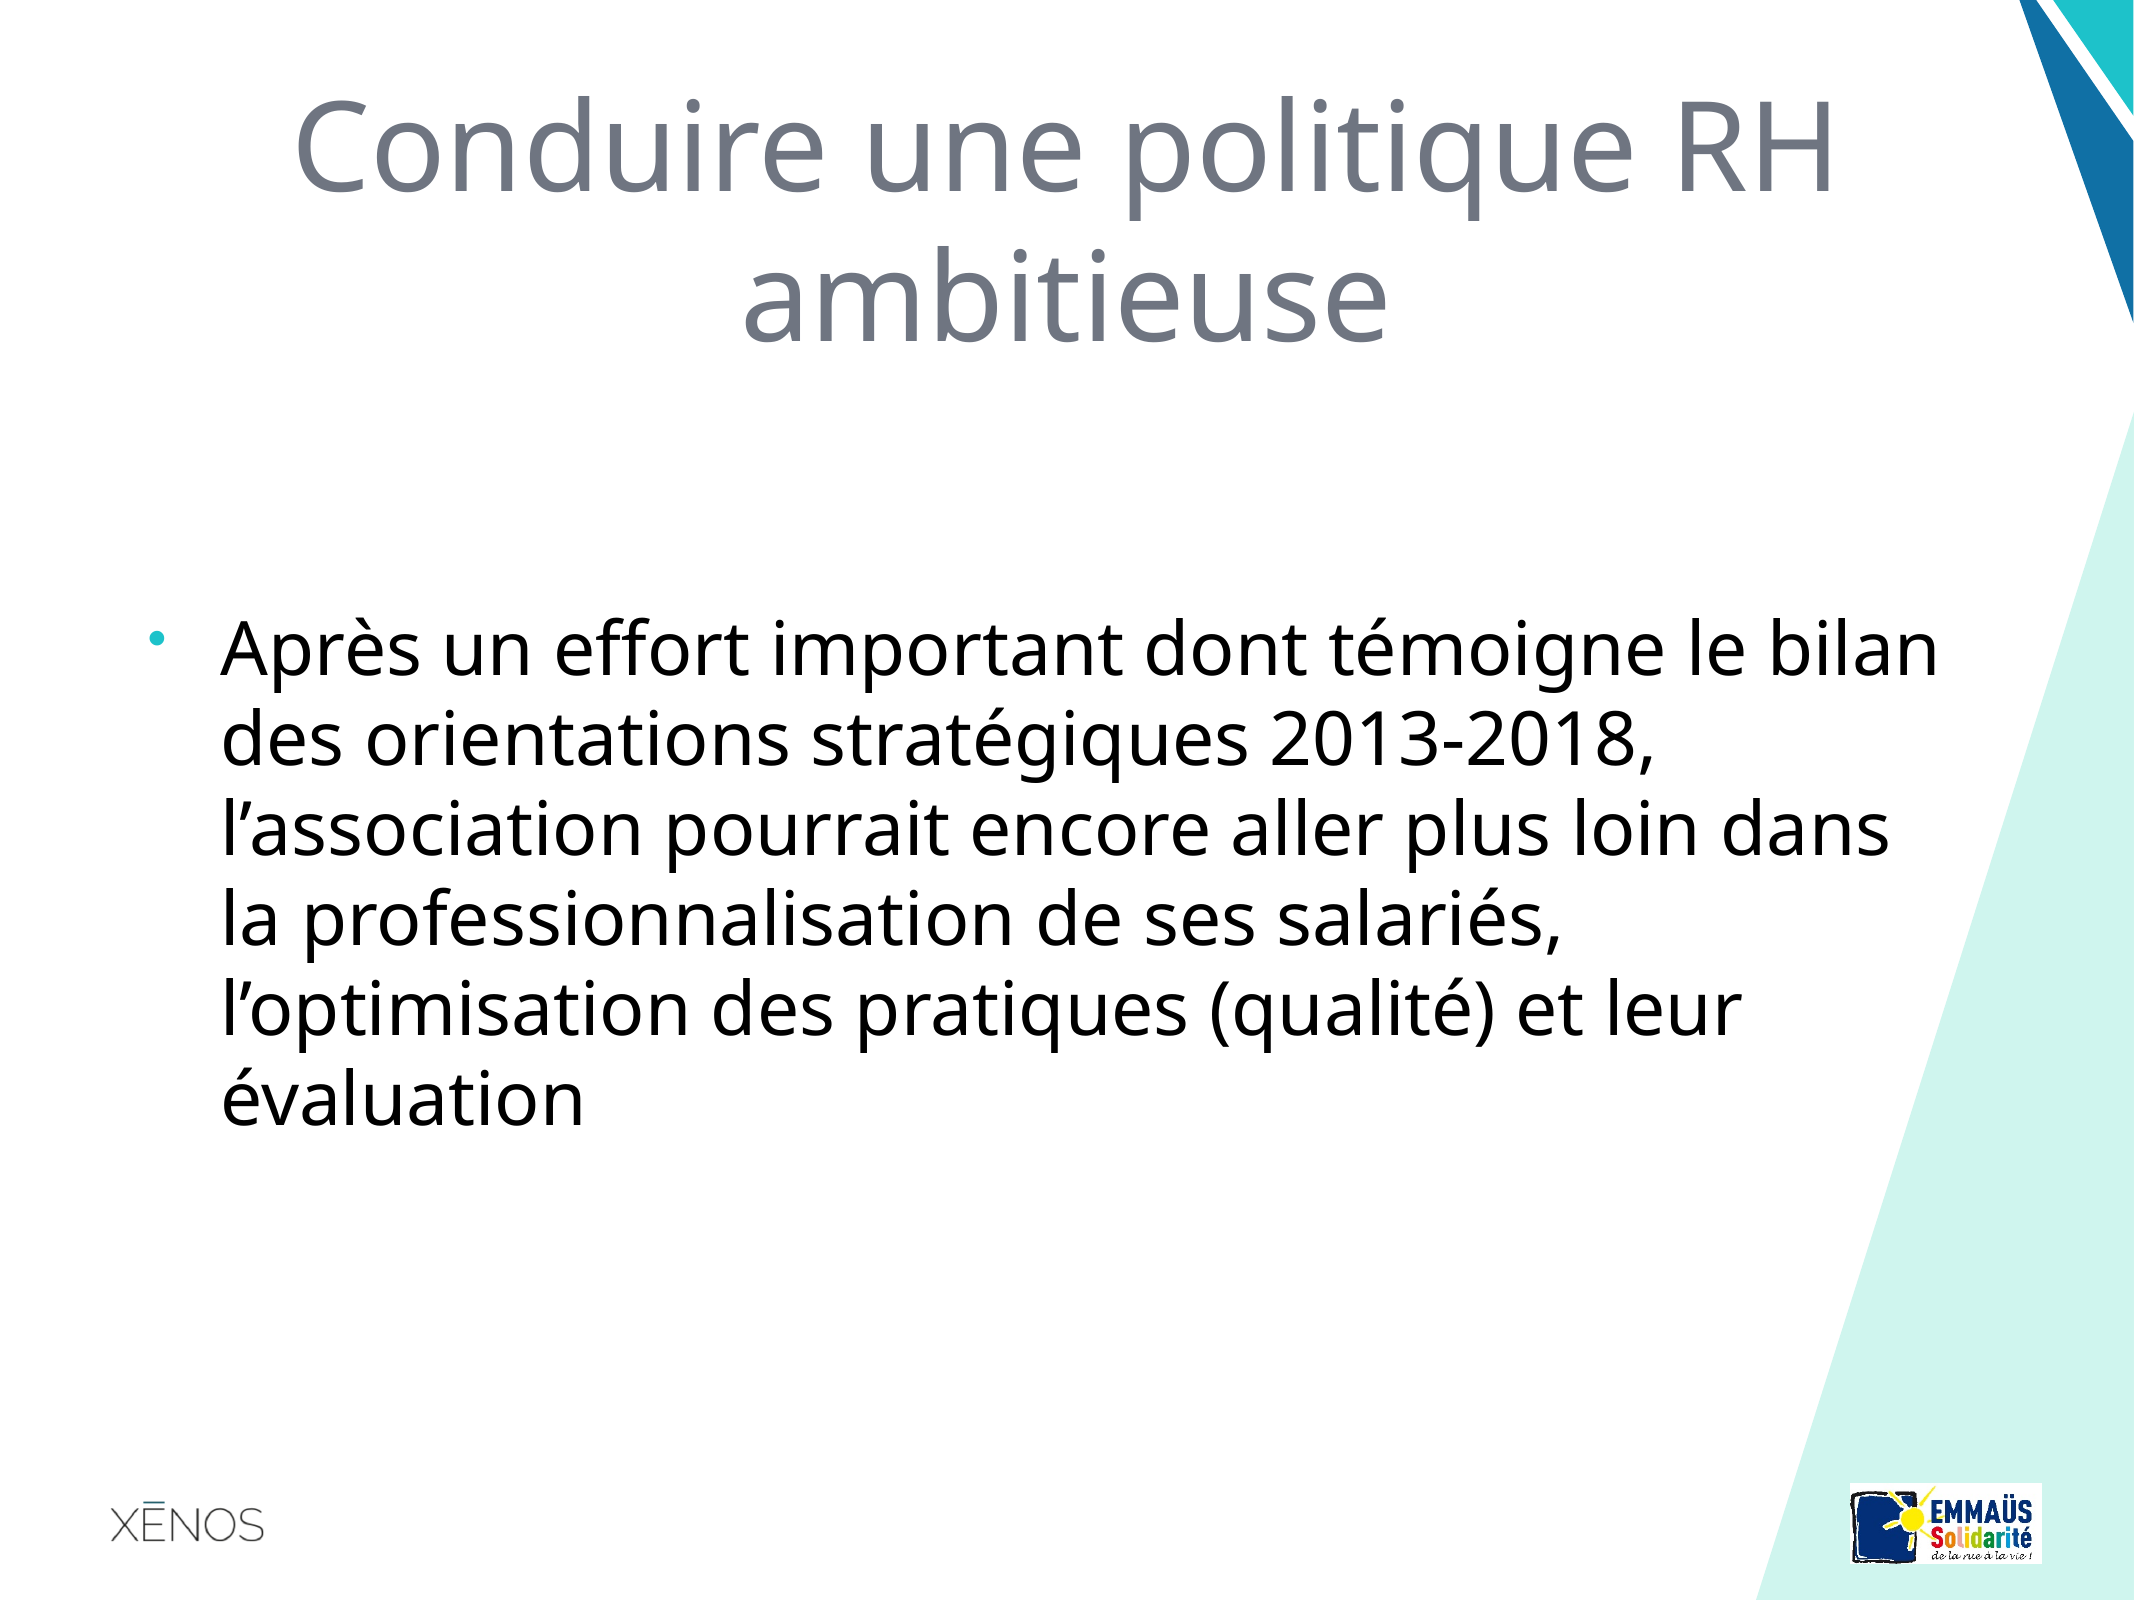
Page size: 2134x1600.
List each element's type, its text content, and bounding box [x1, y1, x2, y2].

title Conduire une politique RH ambitieuse [155, 55, 1978, 377]
list Après un effort important dont témoigne le bilan des orientations stratégiques 2013-2018, l’association pourrait encore aller plus loin dans la professionnalisation de ses salariés, l’optimisation des pratiques (qualité) et leur évaluation [138, 389, 1978, 1351]
picture [105, 1498, 269, 1547]
picture [1850, 1483, 2042, 1564]
text_box [1297, 227, 1314, 335]
